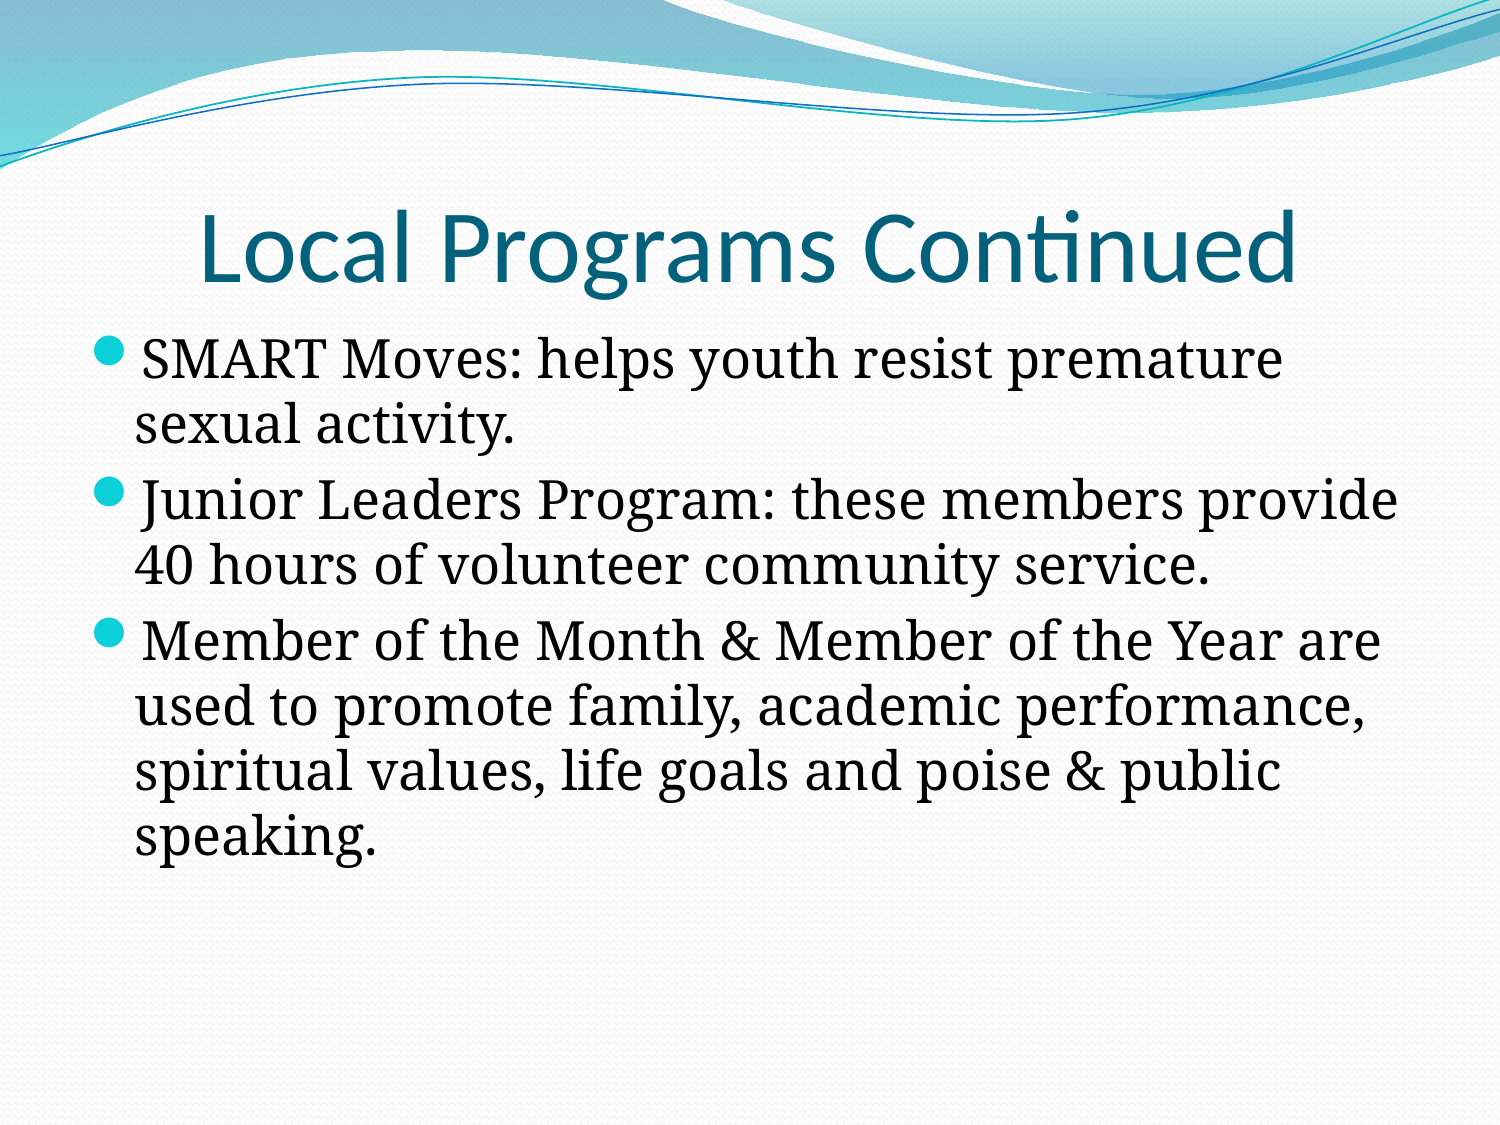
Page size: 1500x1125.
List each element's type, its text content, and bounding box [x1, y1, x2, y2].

list SMART Moves: helps youth resist premature sexual activity. Junior Leaders Program: these members provide 40 hours of volunteer community service. Member of the Month & Member of the Year are used to promote family, academic performance, spiritual values, life goals and poise & public speaking. [75, 317, 1425, 1038]
title Local Programs Continued [75, 115, 1425, 303]
